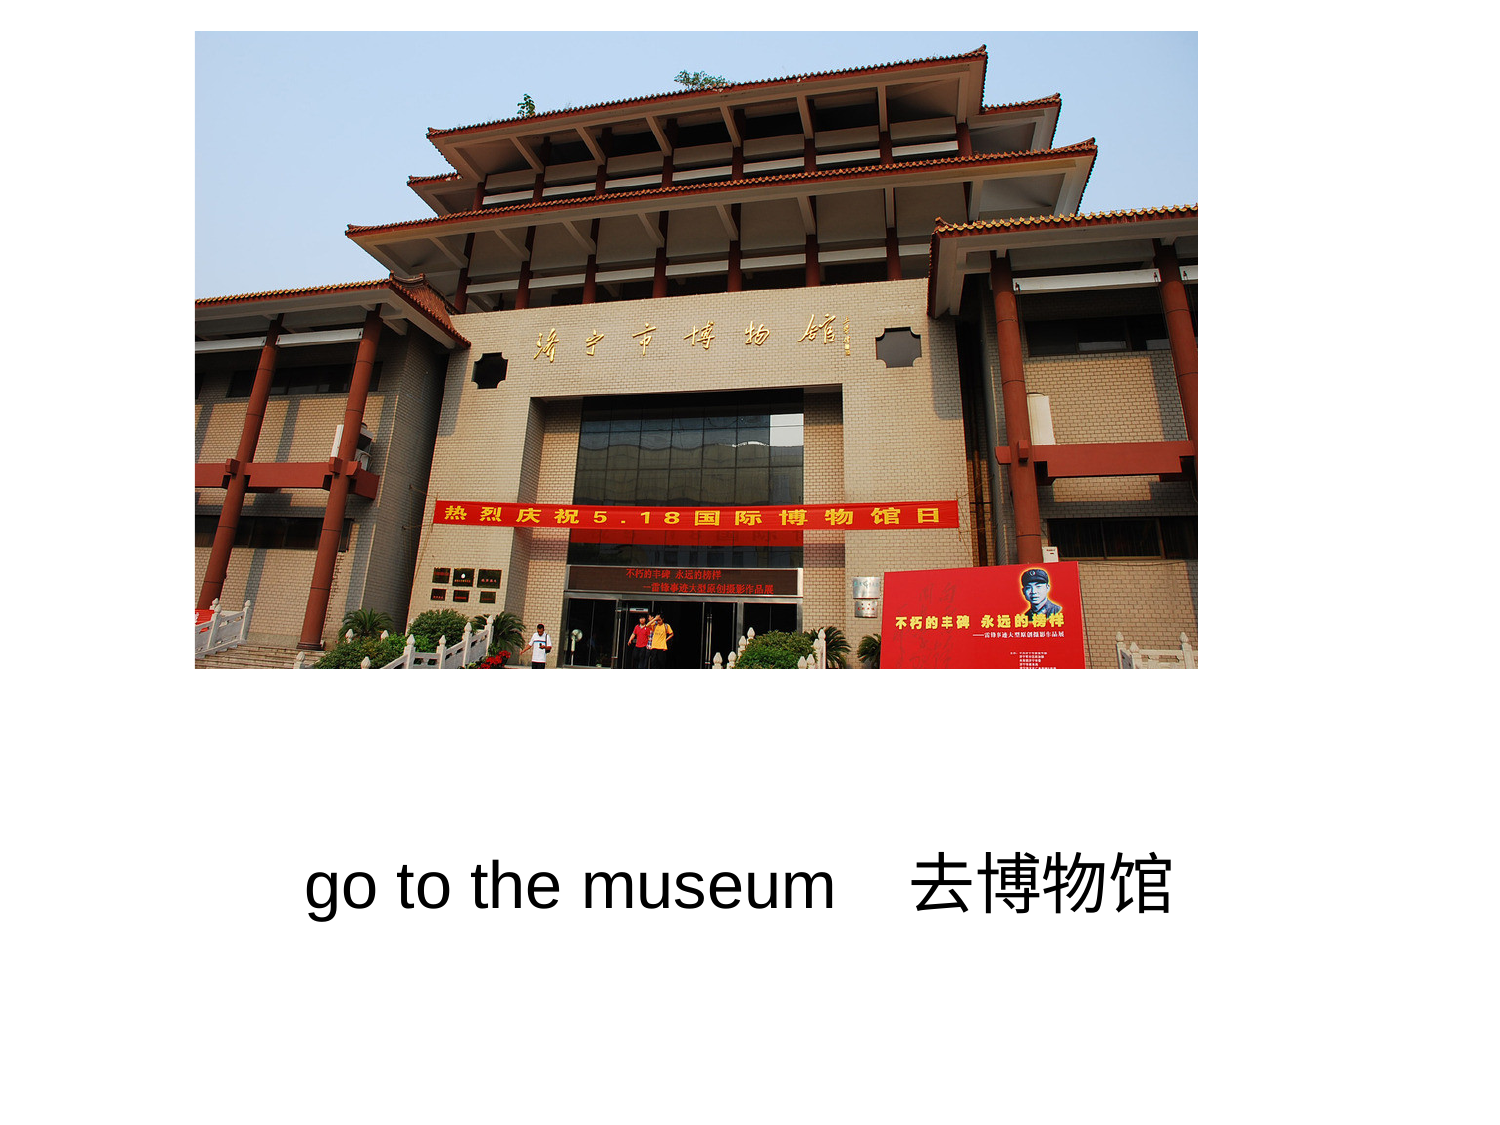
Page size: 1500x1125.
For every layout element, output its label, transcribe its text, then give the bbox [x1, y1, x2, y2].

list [194, 30, 1211, 670]
text_box go to the museum 去博物馆 [289, 834, 1259, 929]
